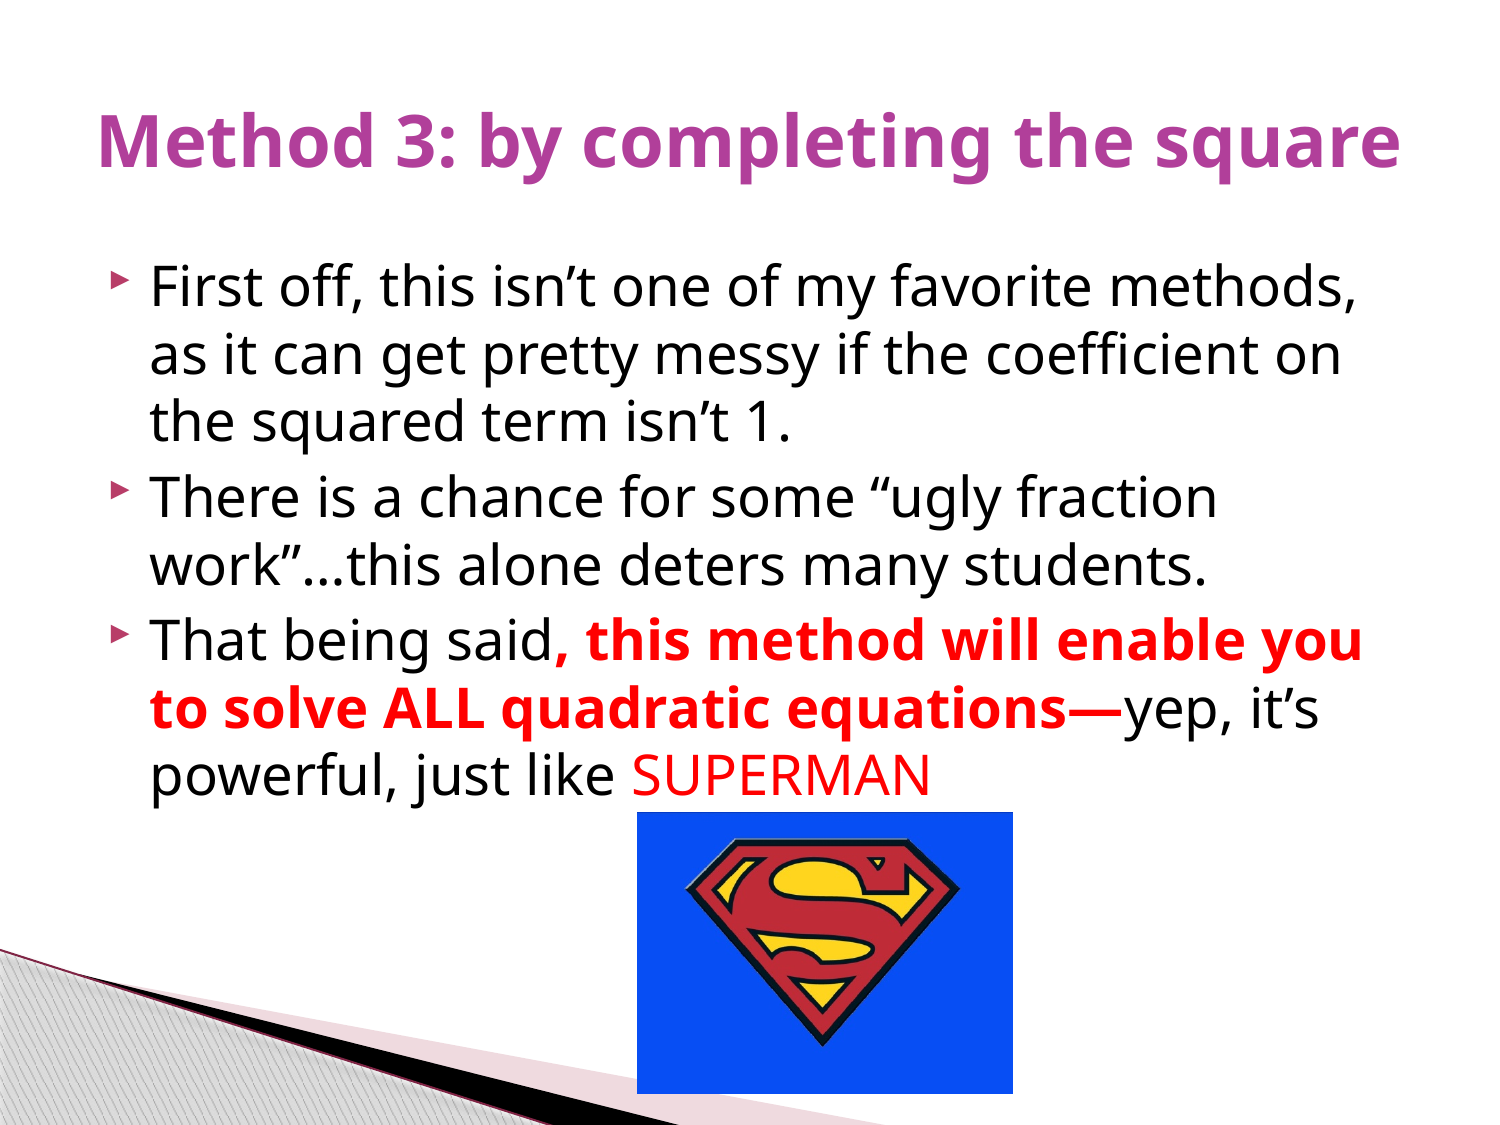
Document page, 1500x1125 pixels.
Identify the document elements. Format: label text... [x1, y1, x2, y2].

picture [637, 812, 1013, 1094]
title Method 3: by completing the square [75, 45, 1425, 233]
list First off, this isn’t one of my favorite methods, as it can get pretty messy if the coefficient on the squared term isn’t 1. There is a chance for some “ugly fraction work”…this alone deters many students. That being said, this method will enable you to solve ALL quadratic equations—yep, it’s powerful, just like SUPERMAN [75, 243, 1425, 986]
